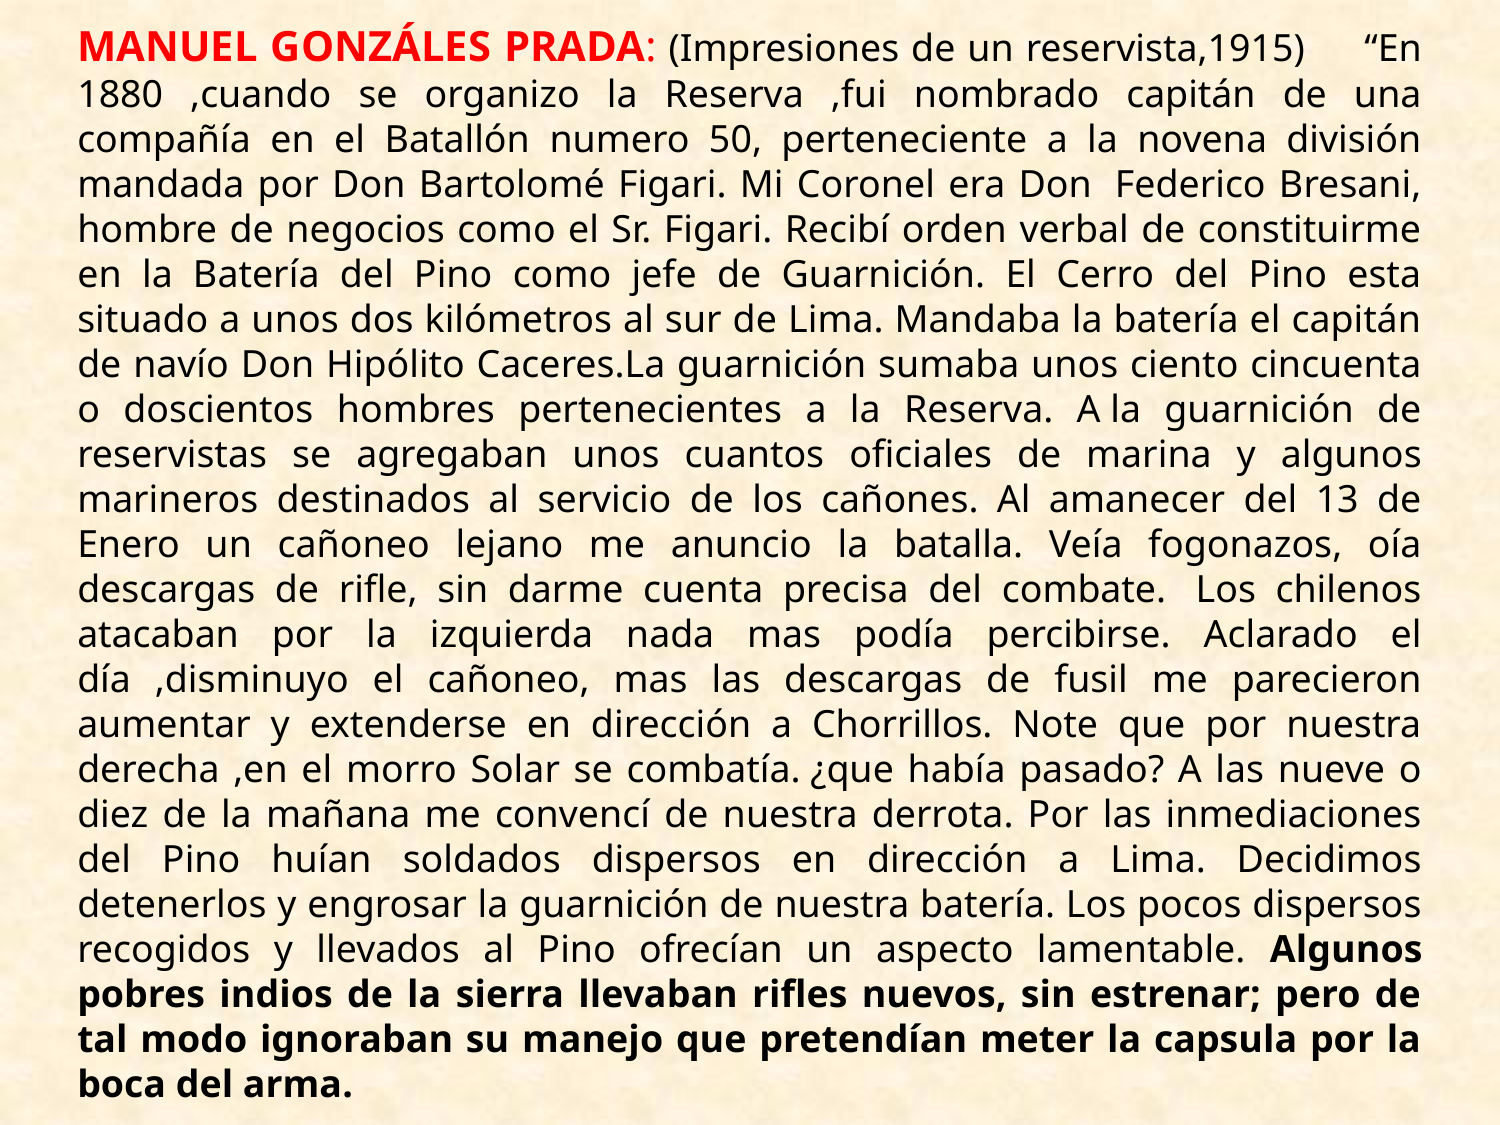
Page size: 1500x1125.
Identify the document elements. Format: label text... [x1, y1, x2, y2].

picture [0, 0, 1500, 1125]
text_box MANUEL GONZÁLES PRADA: (Impresiones de un reservista,1915) “En 1880 ,cuando se organizo la Reserva ,fui nombrado capitán de una compañía en el Batallón numero 50, perteneciente a la novena división mandada por Don Bartolomé Figari. Mi Coronel era Don Federico Bresani, hombre de negocios como el Sr. Figari. Recibí orden verbal de constituirme en la Batería del Pino como jefe de Guarnición. El Cerro del Pino esta situado a unos dos kilómetros al sur de Lima. Mandaba la batería el capitán de navío Don Hipólito Caceres.La guarnición sumaba unos ciento cincuenta o doscientos hombres pertenecientes a la Reserva. A la guarnición de reservistas se agregaban unos cuantos oficiales de marina y algunos marineros destinados al servicio de los cañones. Al amanecer del 13 de Enero un cañoneo lejano me anuncio la batalla. Veía fogonazos, oía descargas de rifle, sin darme cuenta precisa del combate. Los chilenos atacaban por la izquierda nada mas podía percibirse. Aclarado el día ,disminuyo el cañoneo, mas las descargas de fusil me parecieron aumentar y extenderse en dirección a Chorrillos. Note que por nuestra derecha ,en el morro Solar se combatía. ¿que había pasado? A las nueve o diez de la mañana me convencí de nuestra derrota. Por las inmediaciones del Pino huían soldados dispersos en dirección a Lima. Decidimos detenerlos y engrosar la guarnición de nuestra batería. Los pocos dispersos recogidos y llevados al Pino ofrecían un aspecto lamentable. Algunos pobres indios de la sierra llevaban rifles nuevos, sin estrenar; pero de tal modo ignoraban su manejo que pretendían meter la capsula por la boca del arma. [62, 12, 1438, 1113]
